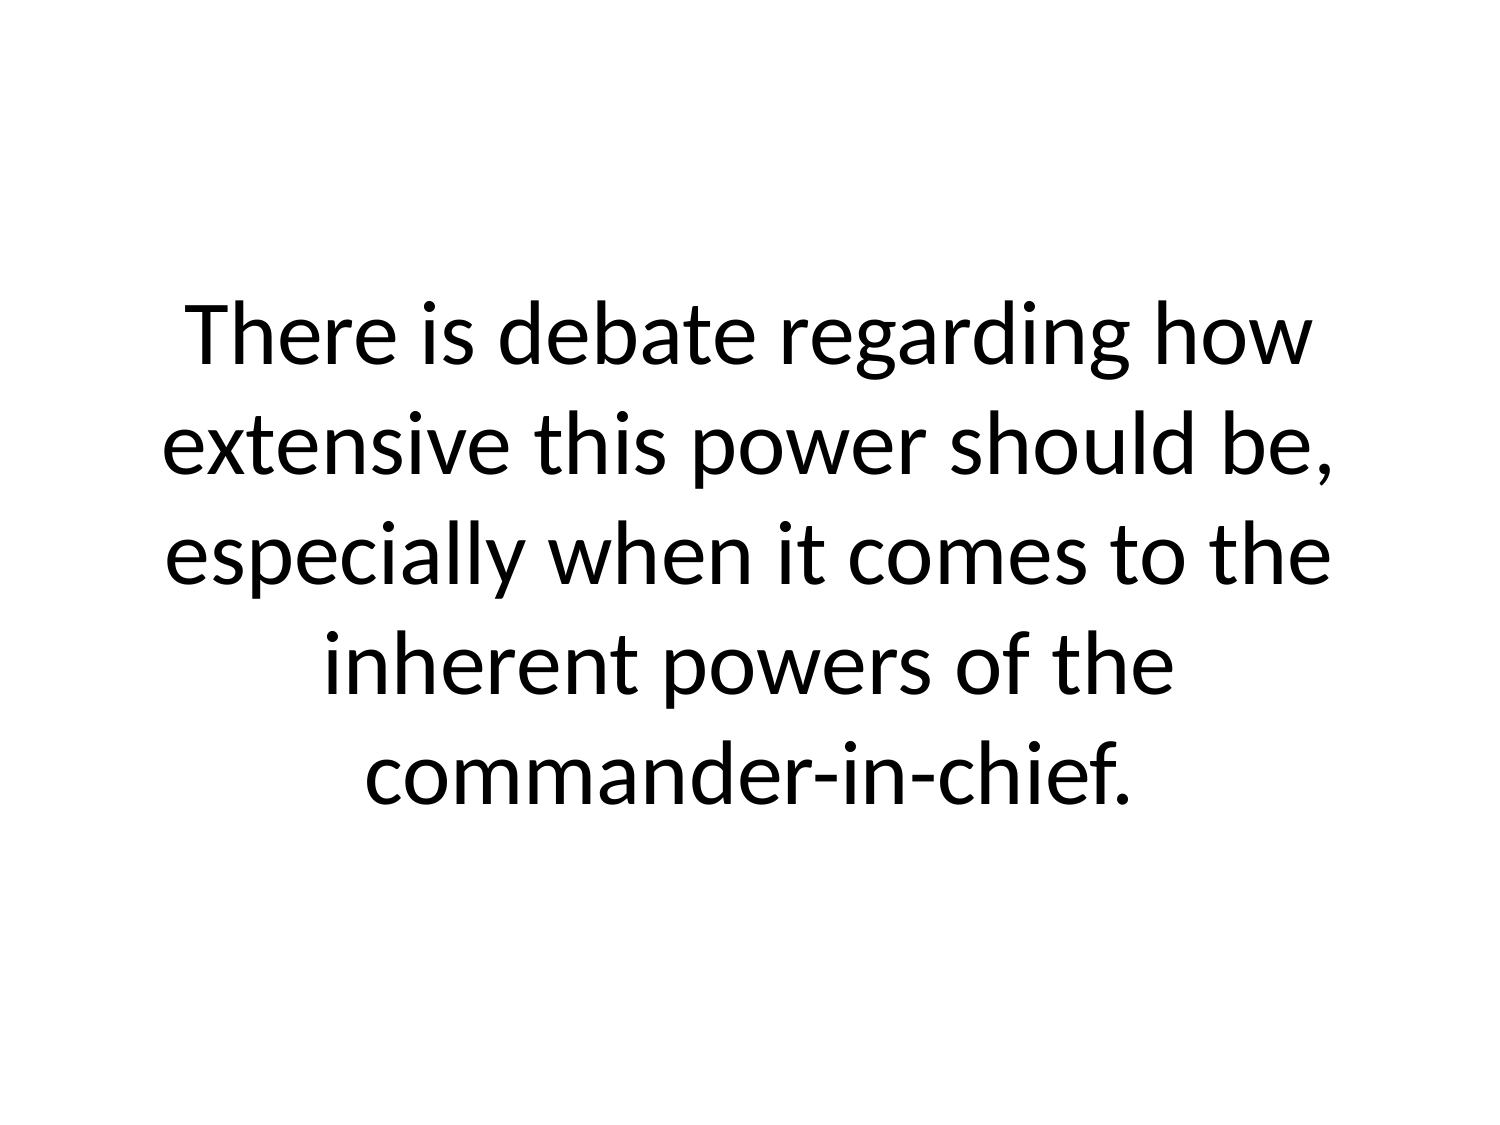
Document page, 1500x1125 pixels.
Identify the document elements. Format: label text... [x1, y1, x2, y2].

title There is debate regarding how extensive this power should be, especially when it comes to the inherent powers of the commander-in-chief. [74, 44, 1426, 1051]
